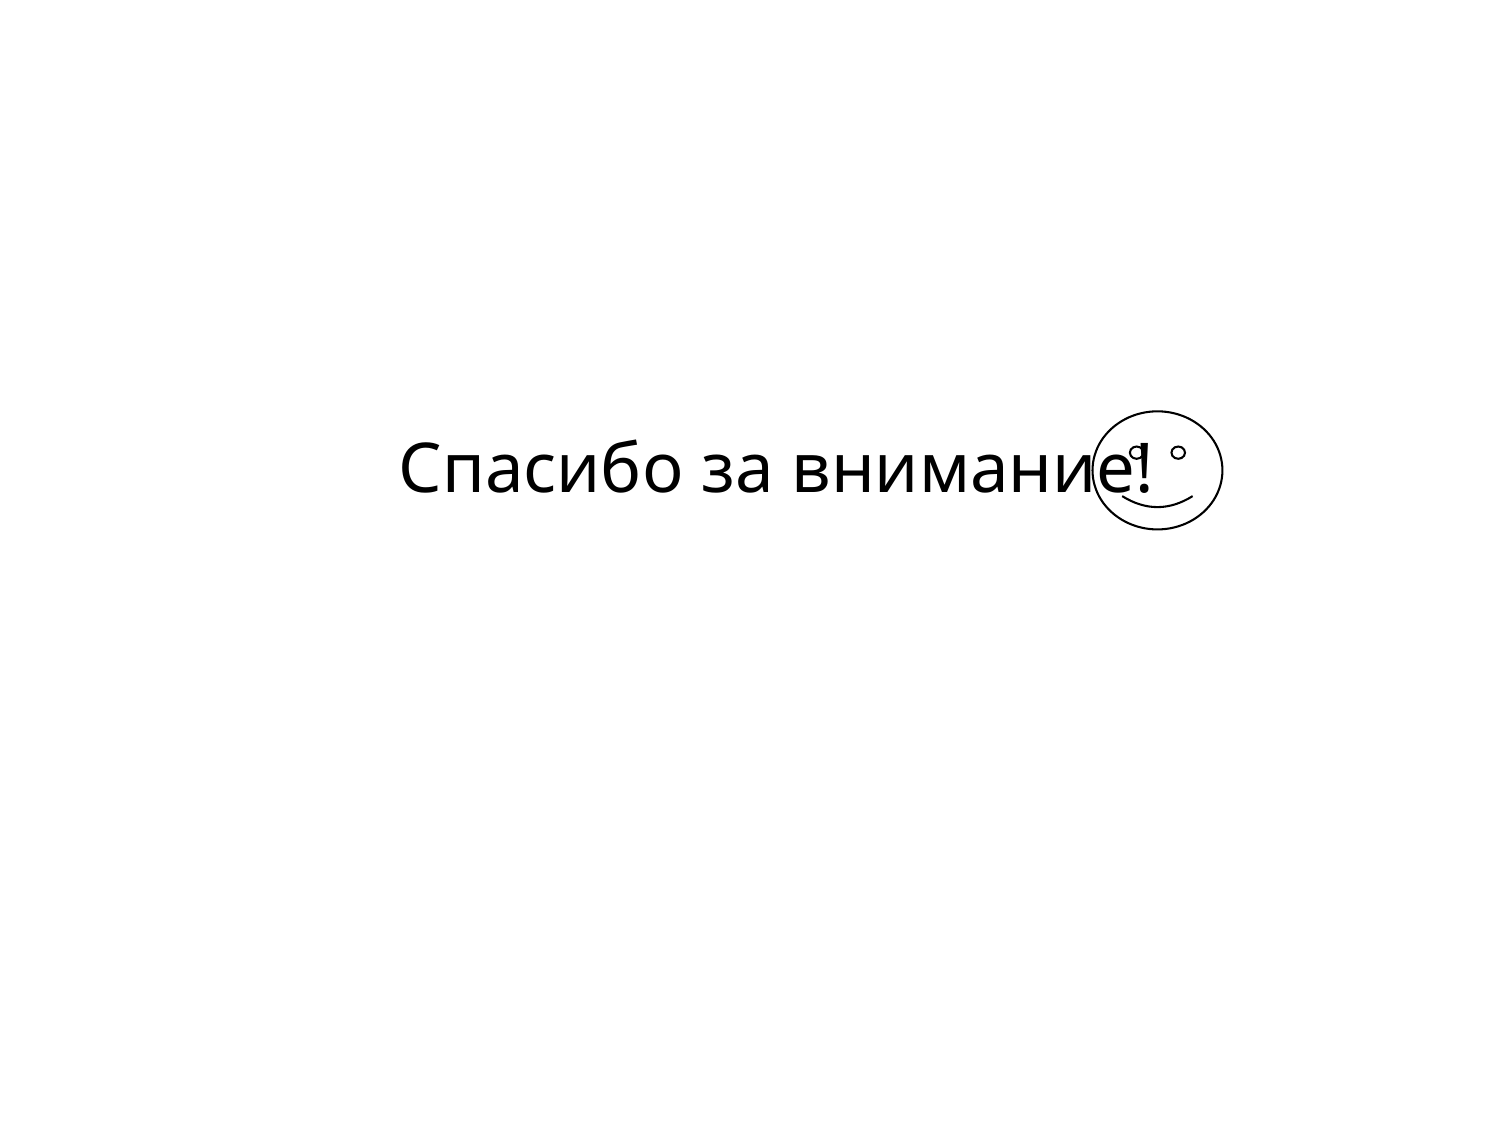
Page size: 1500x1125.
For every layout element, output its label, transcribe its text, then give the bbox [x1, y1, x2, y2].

text_box [1091, 410, 1224, 531]
title Спасибо за внимание! [383, 361, 1500, 580]
